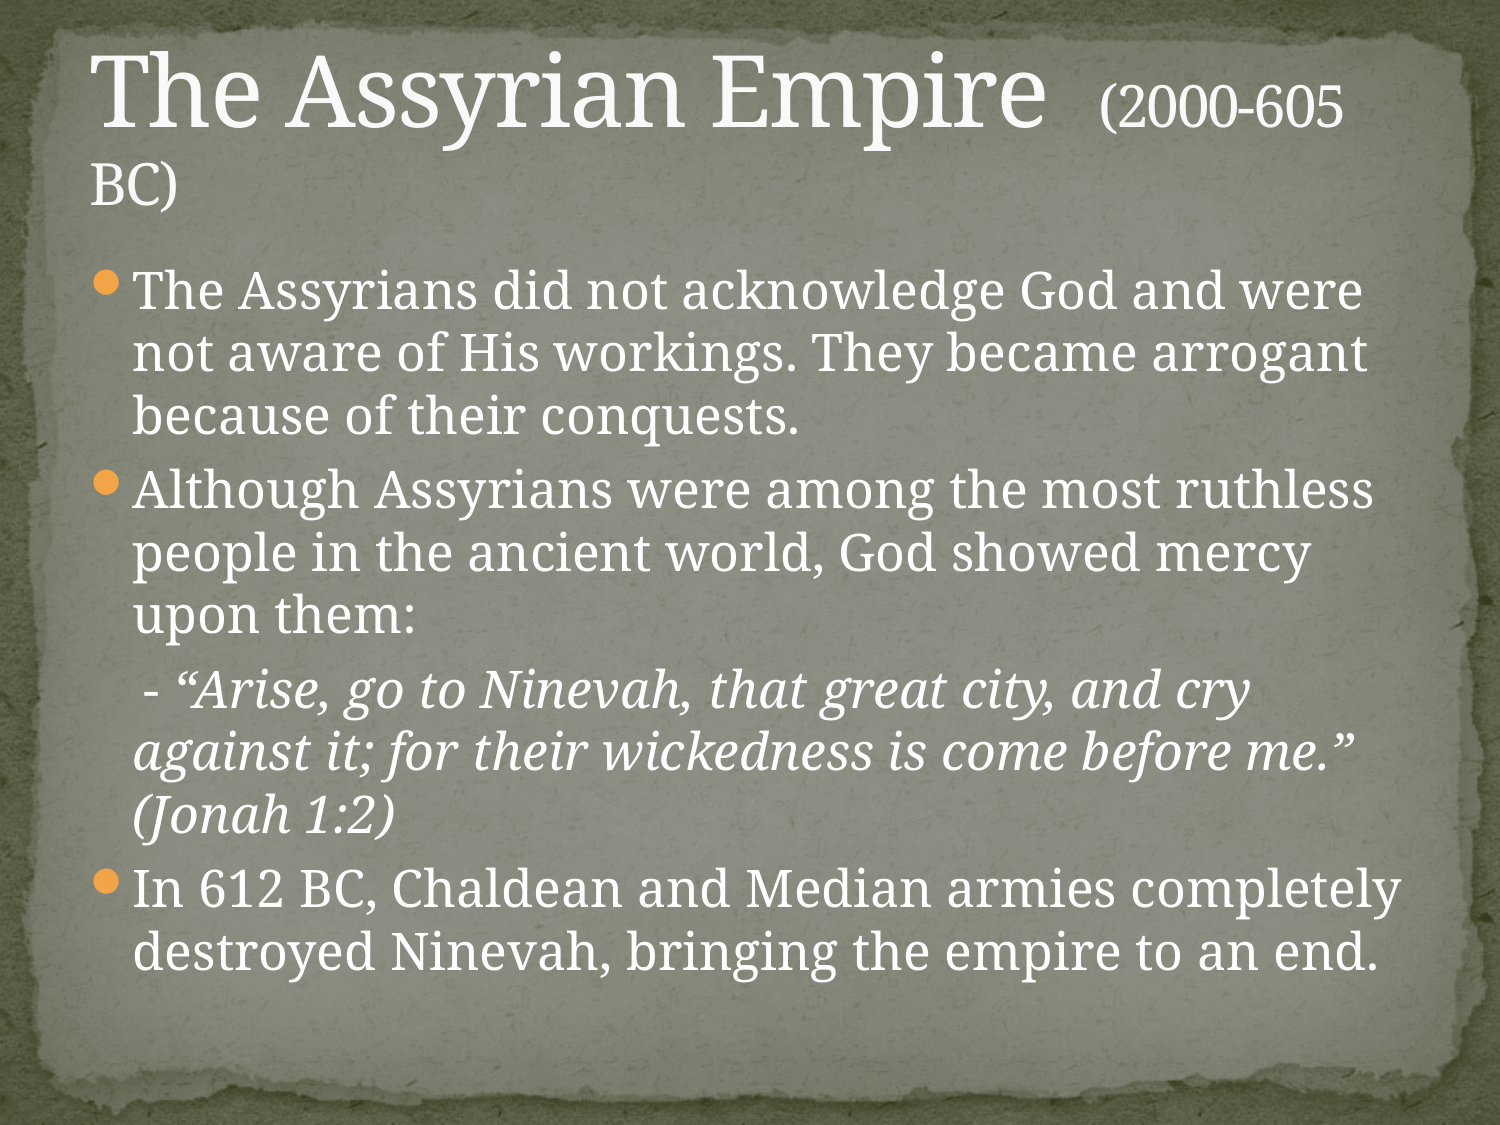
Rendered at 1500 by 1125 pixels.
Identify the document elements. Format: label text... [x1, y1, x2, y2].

title The Assyrian Empire (2000-605 BC) [74, 24, 1425, 225]
list The Assyrians did not acknowledge God and were not aware of His workings. They became arrogant because of their conquests. Although Assyrians were among the most ruthless people in the ancient world, God showed mercy upon them: - “Arise, go to Ninevah, that great city, and cry against it; for their wickedness is come before me.” (Jonah 1:2) In 612 BC, Chaldean and Median armies completely destroyed Ninevah, bringing the empire to an end. [75, 249, 1425, 1000]
